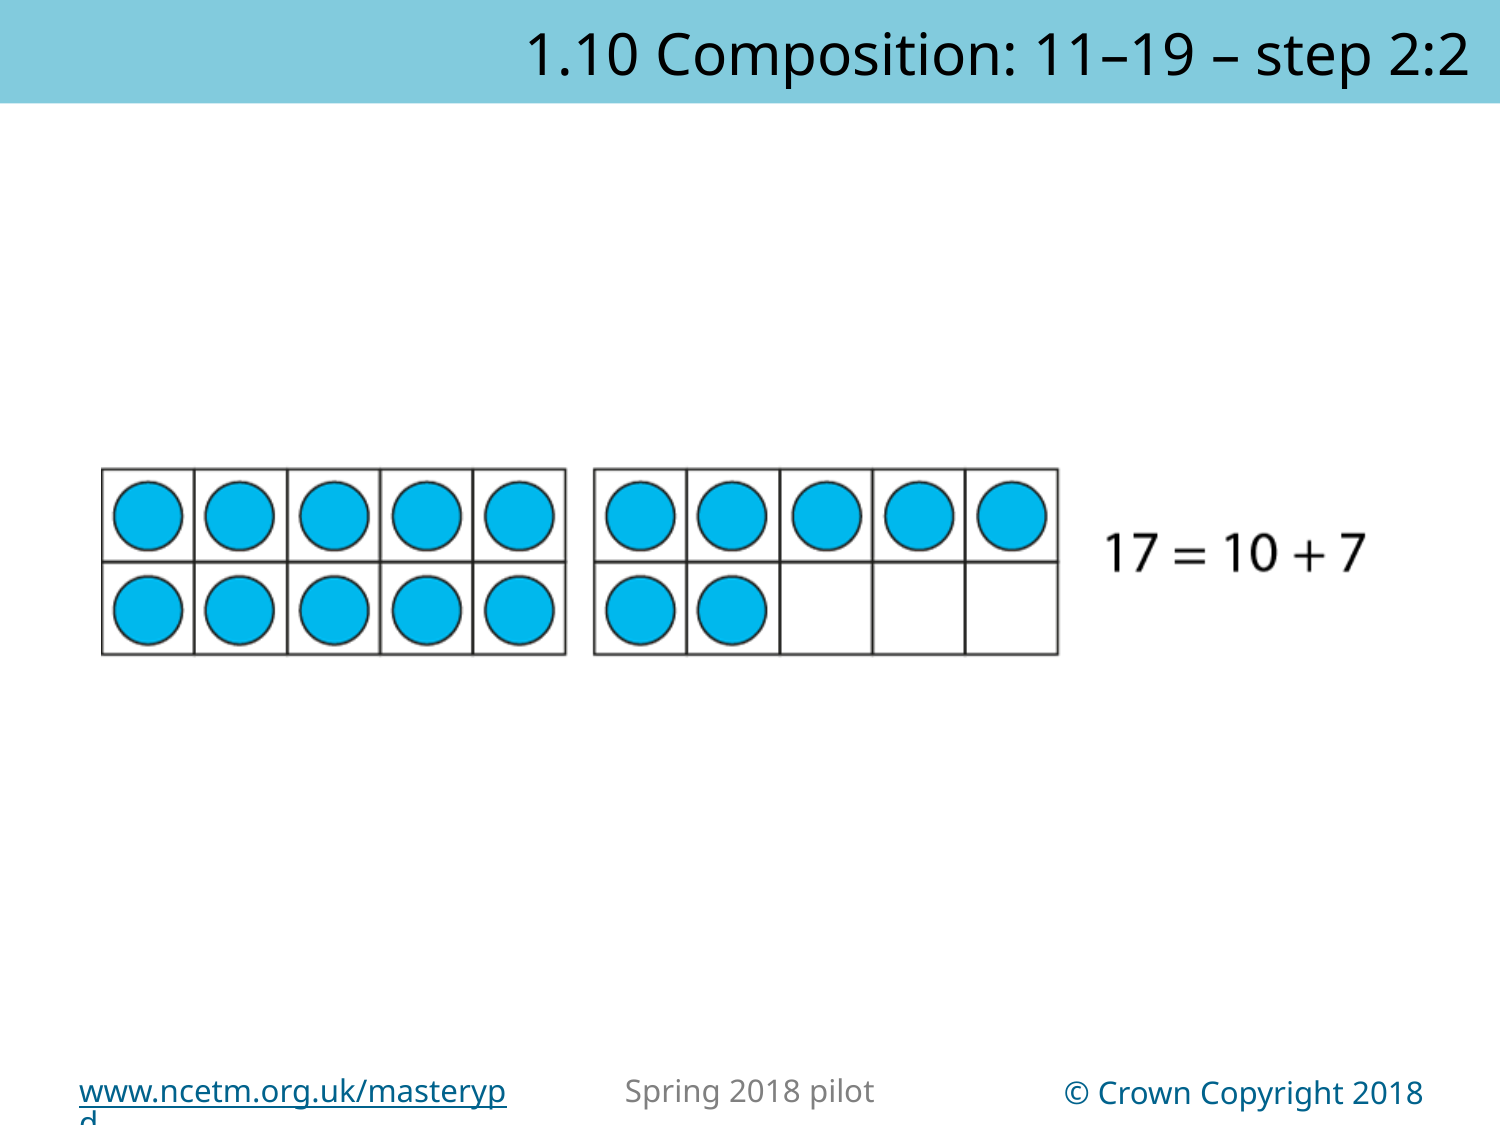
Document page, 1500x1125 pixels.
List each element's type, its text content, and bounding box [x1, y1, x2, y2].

picture [101, 454, 1399, 680]
list 1.10 Composition: 11–19 – step 2:2 [0, 0, 1500, 104]
